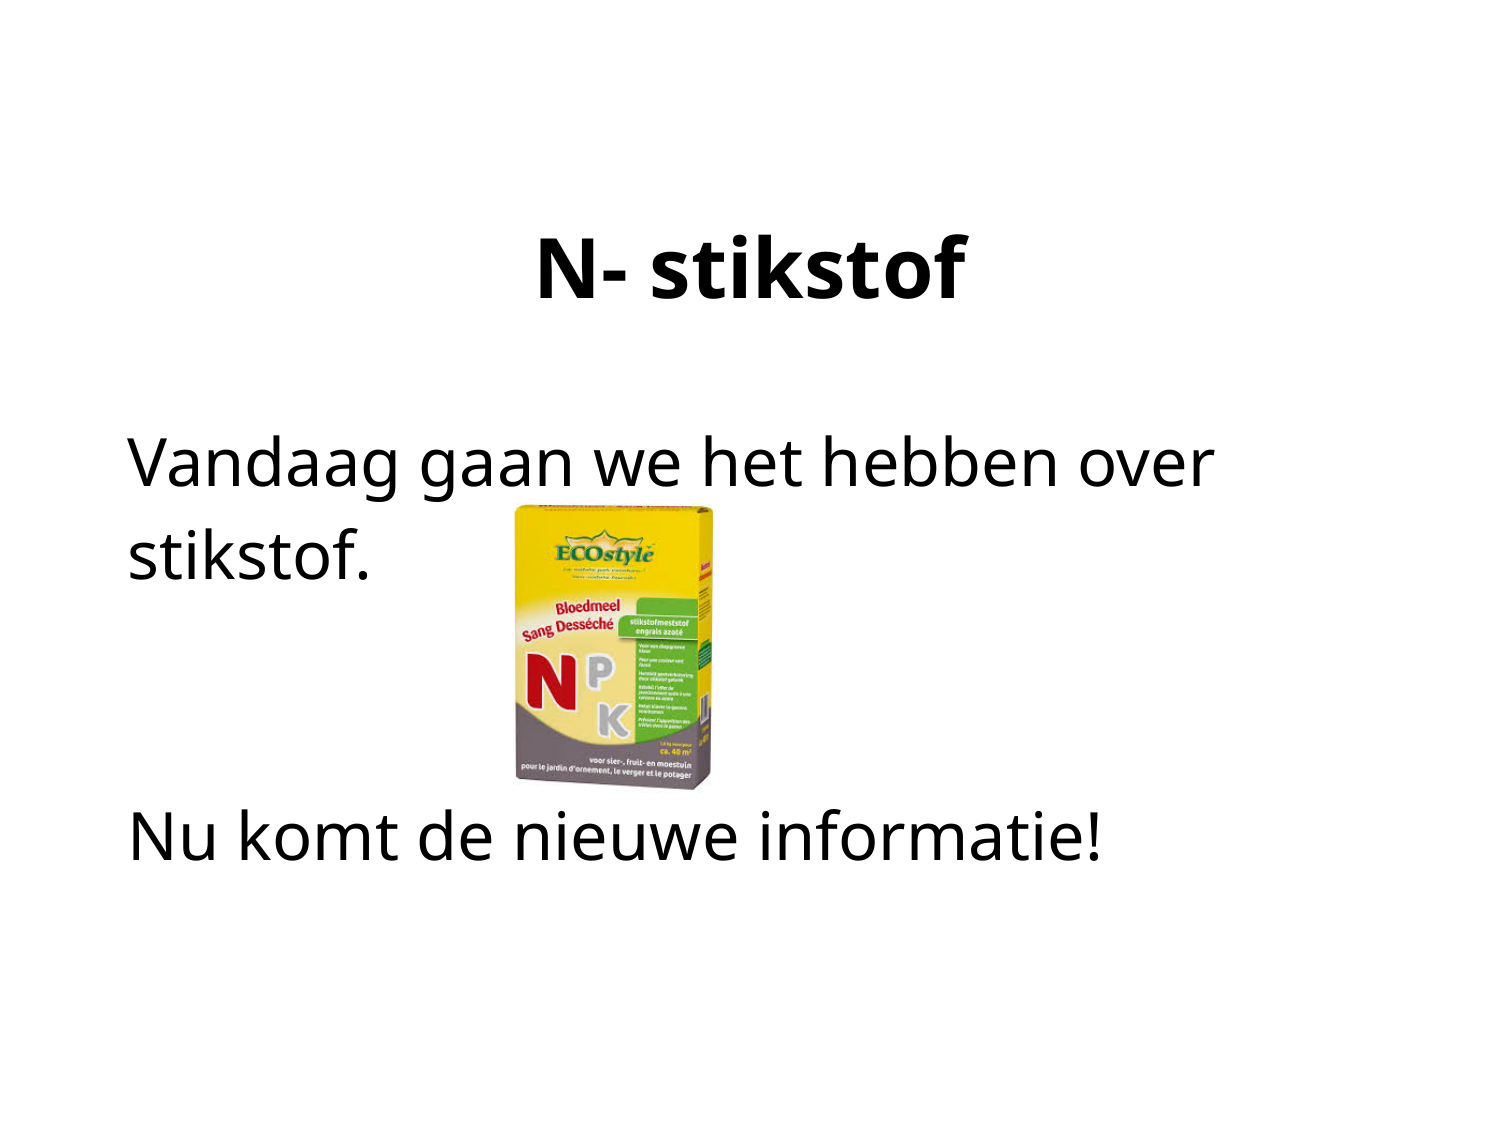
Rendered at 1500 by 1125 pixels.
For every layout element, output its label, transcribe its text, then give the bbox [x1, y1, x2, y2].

list Vandaag gaan we het hebben over stikstof. Nu komt de nieuwe informatie! [112, 412, 1376, 992]
picture [513, 503, 713, 794]
title N- stikstof [283, 184, 1217, 347]
